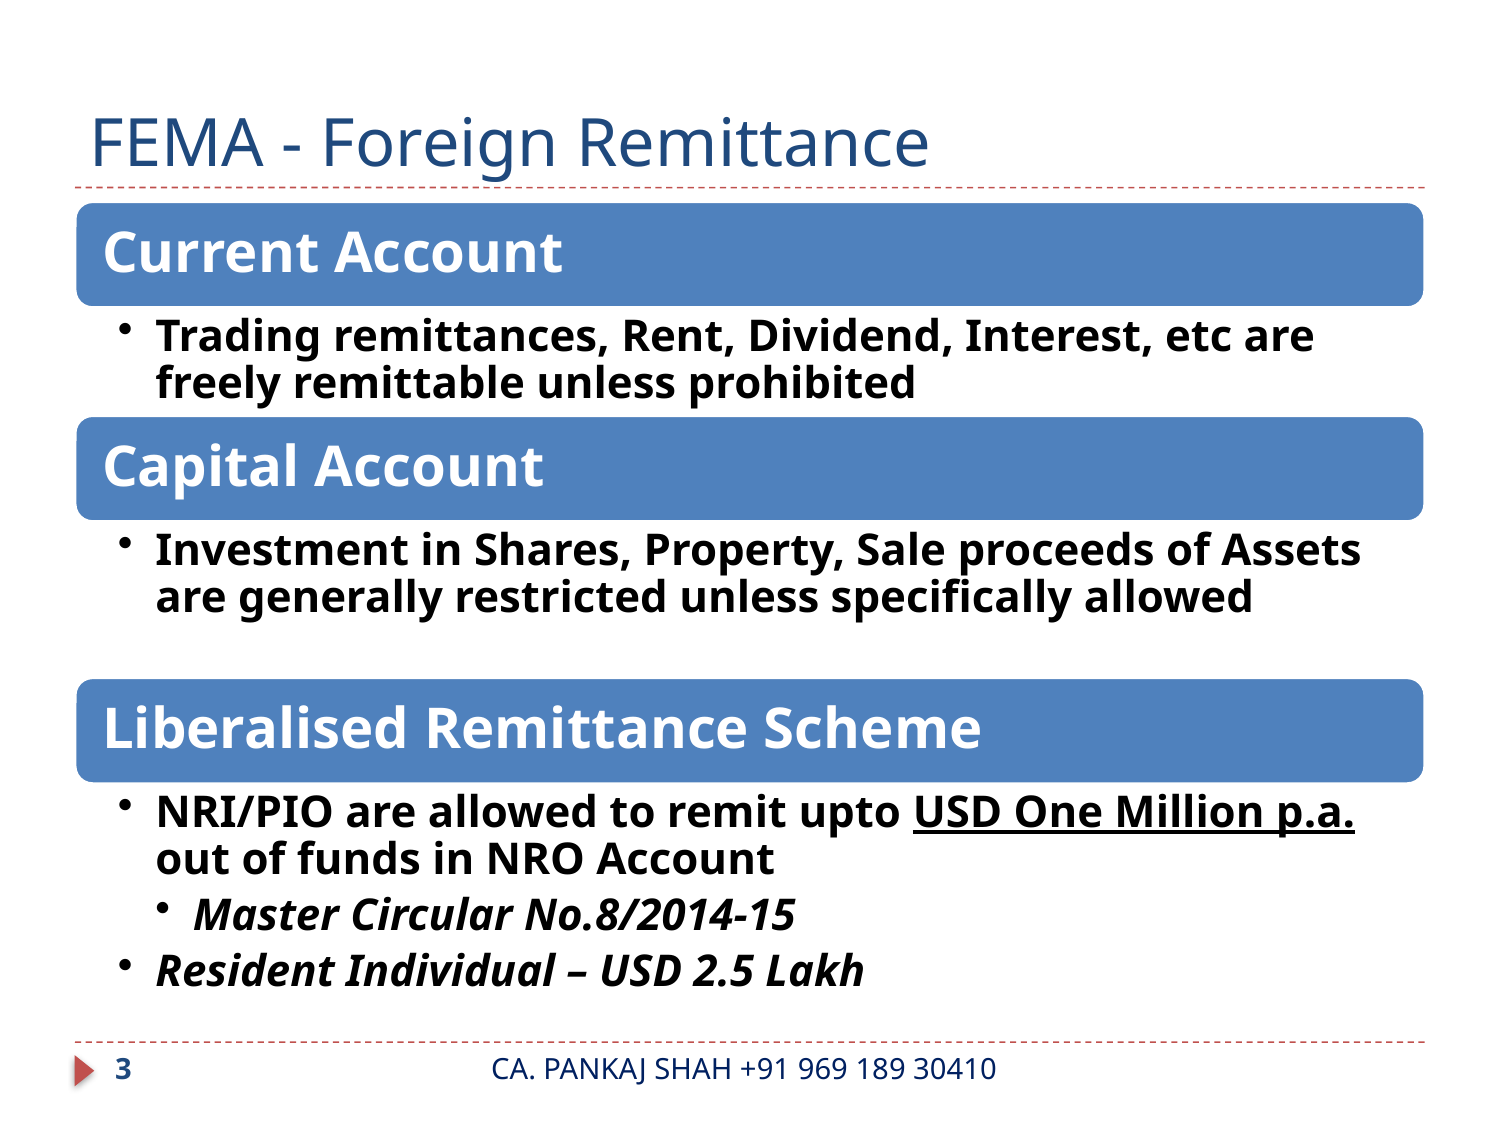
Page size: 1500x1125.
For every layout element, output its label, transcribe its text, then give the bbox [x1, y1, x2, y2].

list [74, 199, 1426, 1011]
text_box CA. PANKAJ SHAH +91 969 189 30410 [210, 1042, 1278, 1093]
title FEMA - Foreign Remittance [75, 24, 1425, 188]
slide_number 3 [100, 1042, 426, 1103]
